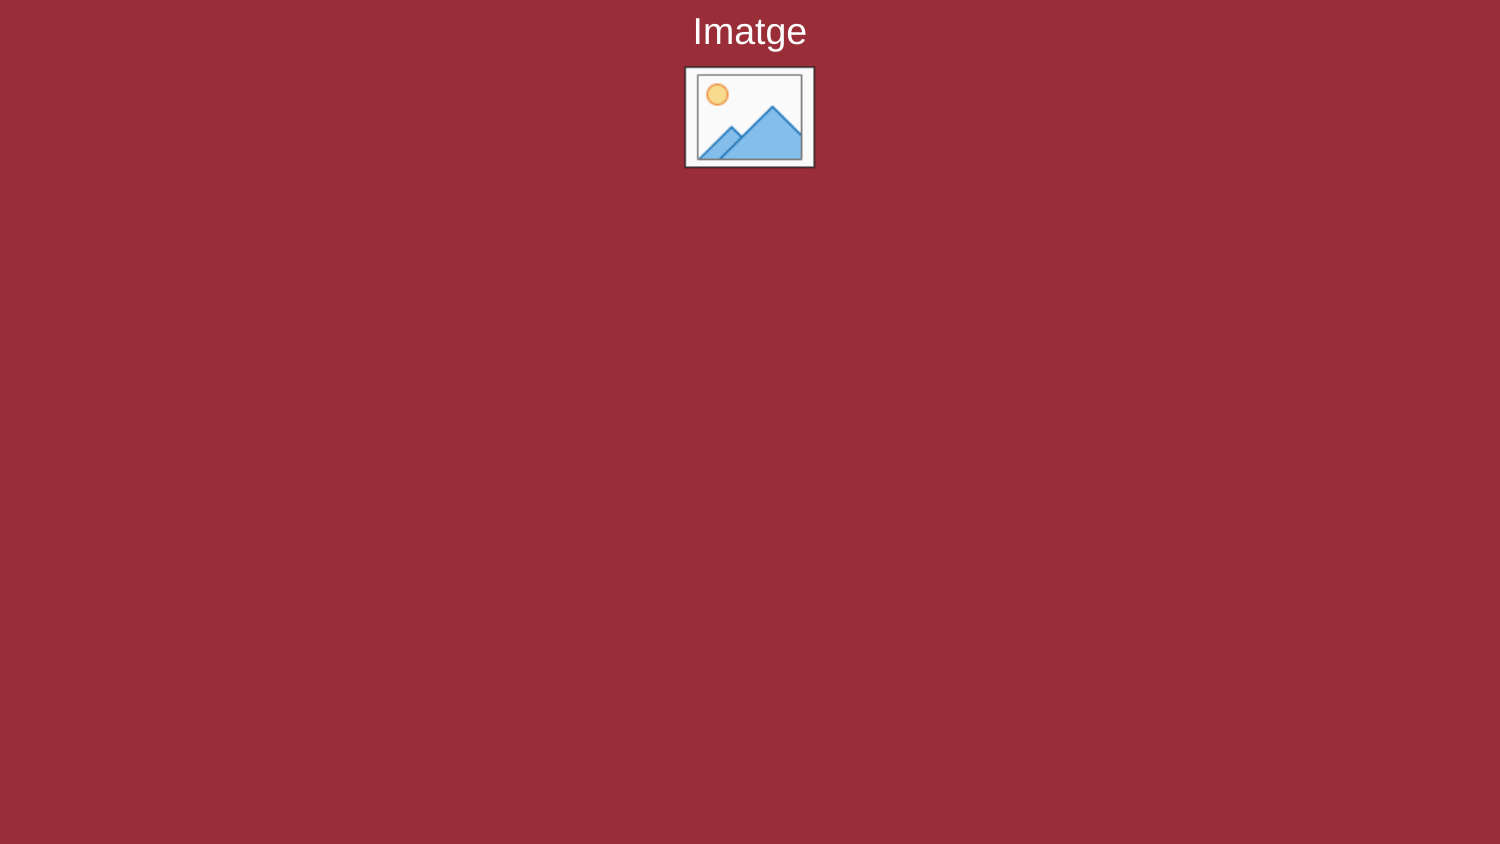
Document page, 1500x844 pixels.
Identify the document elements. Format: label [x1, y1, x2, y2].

picture [0, 0, 1500, 236]
